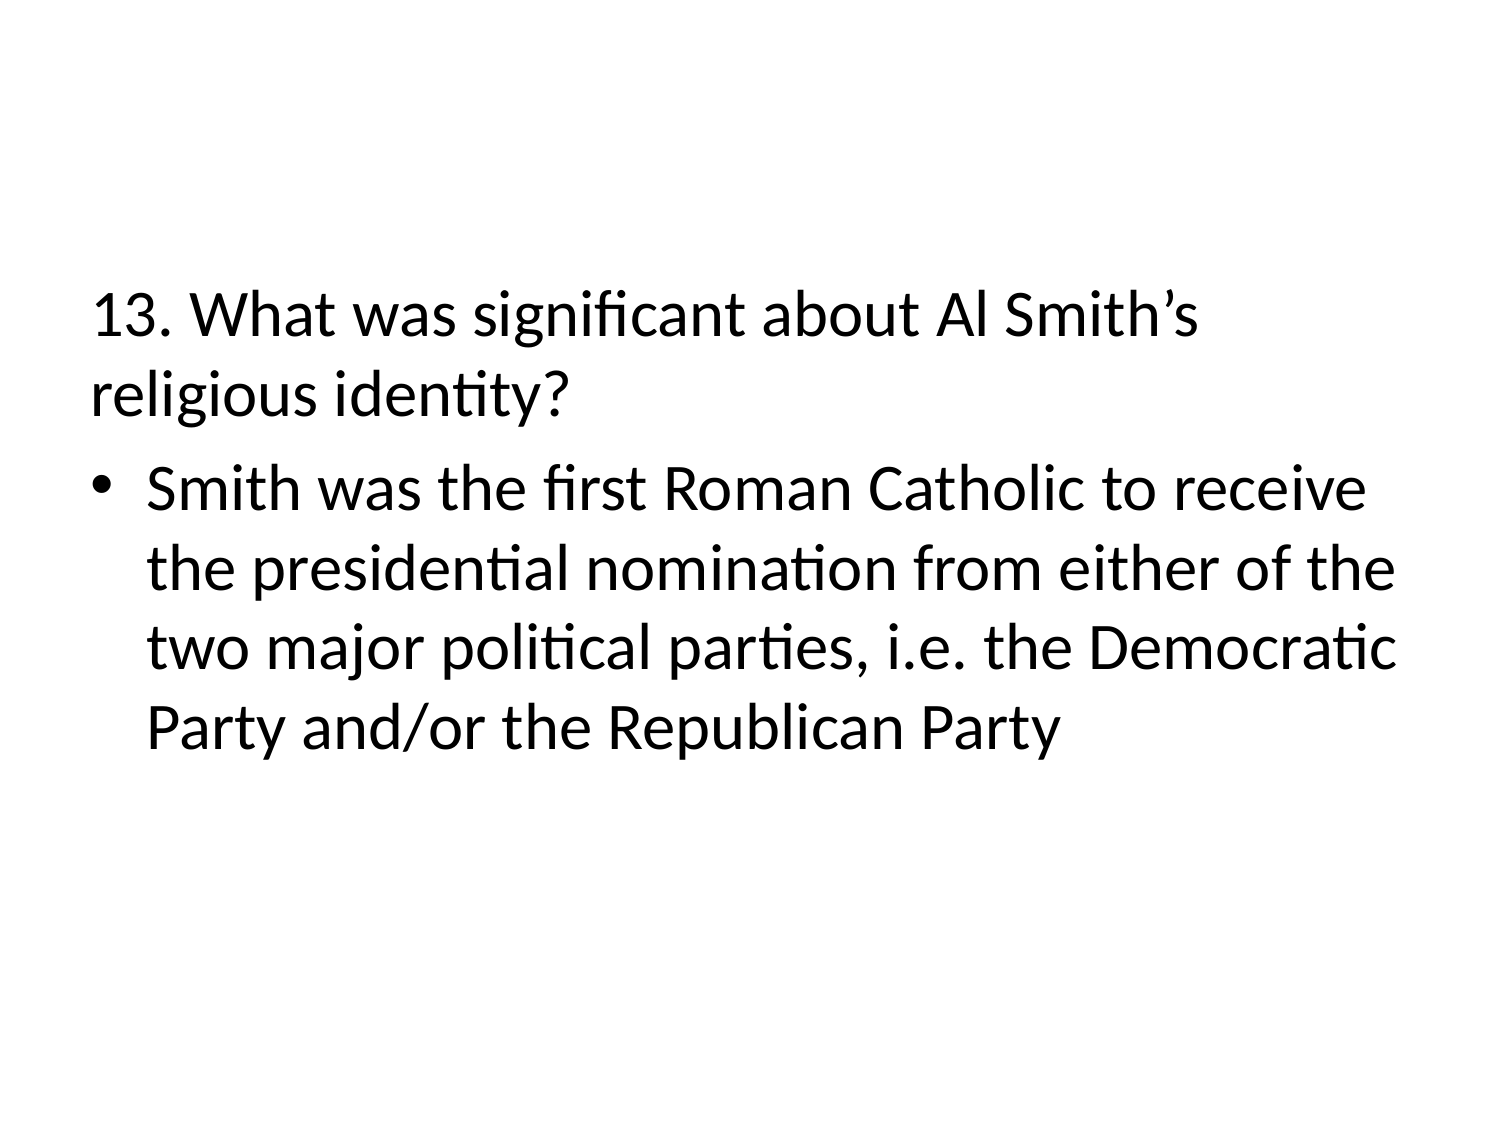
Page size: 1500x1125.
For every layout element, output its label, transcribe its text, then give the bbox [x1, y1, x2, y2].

list 13. What was significant about Al Smith’s religious identity? Smith was the first Roman Catholic to receive the presidential nomination from either of the two major political parties, i.e. the Democratic Party and/or the Republican Party [75, 262, 1425, 1005]
